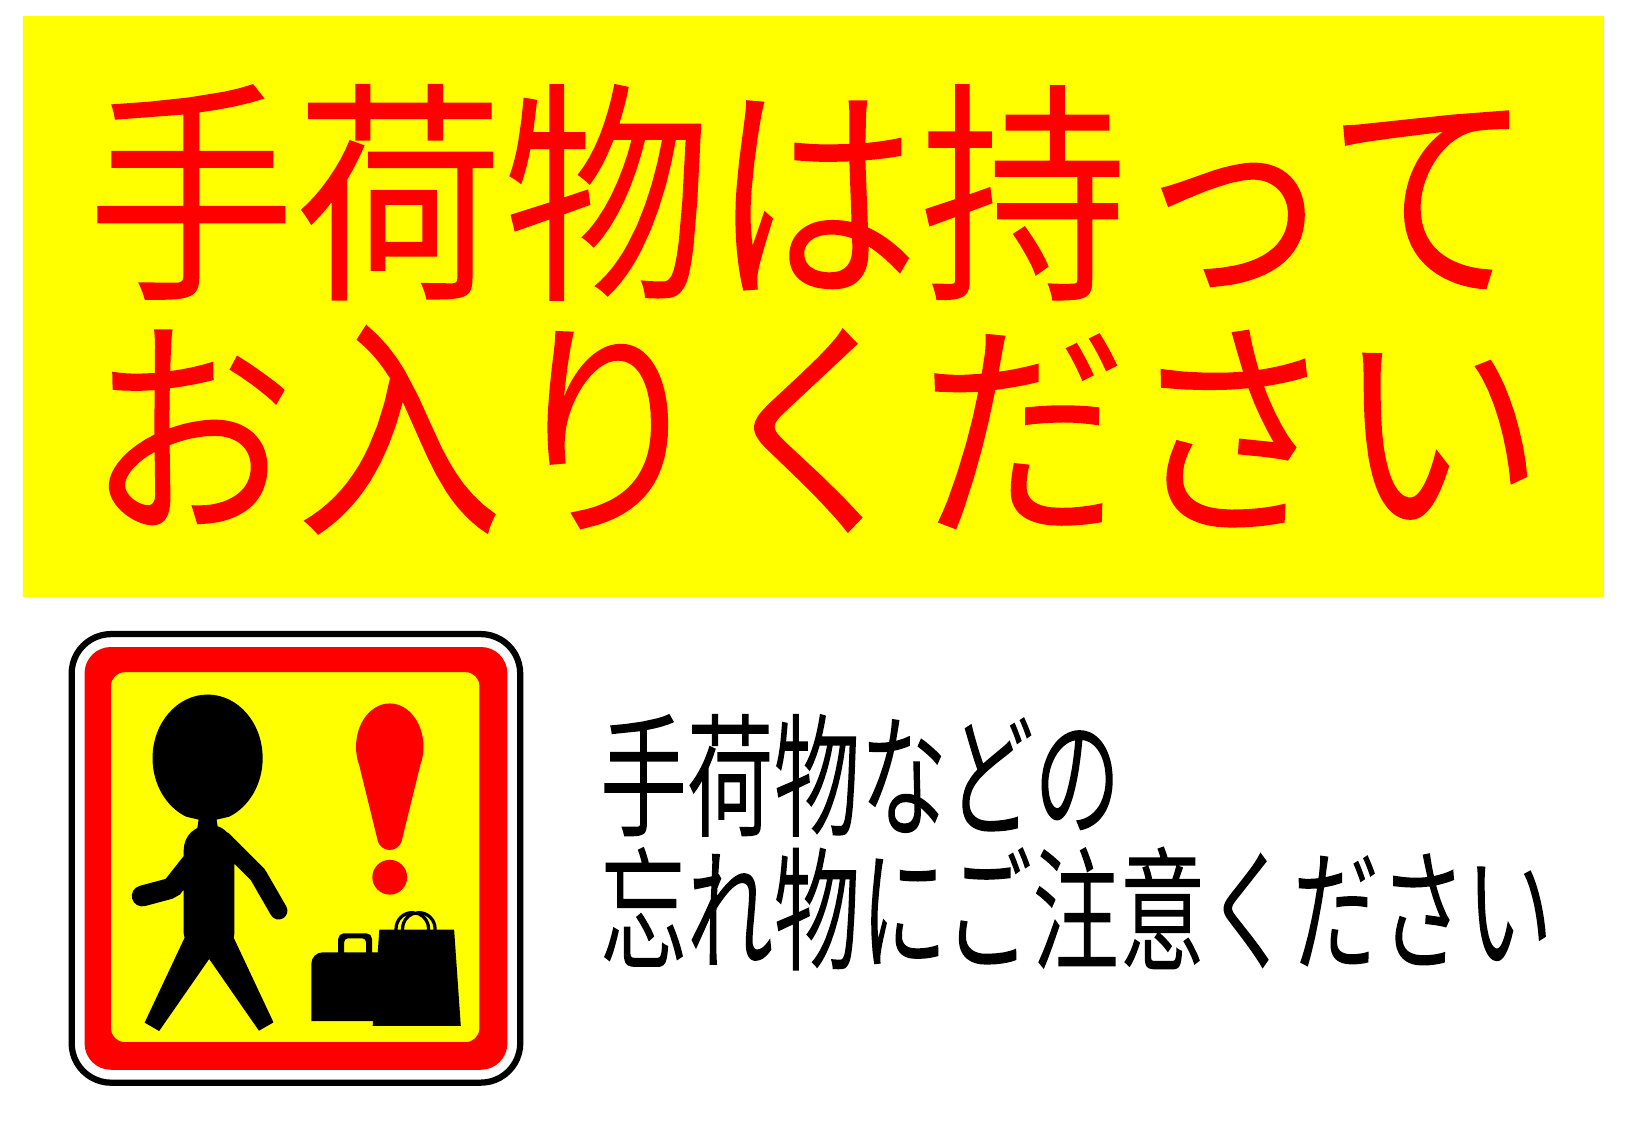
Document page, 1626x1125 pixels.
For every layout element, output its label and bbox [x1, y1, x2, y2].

text_box [21, 14, 1606, 599]
text_box [71, 633, 521, 1083]
